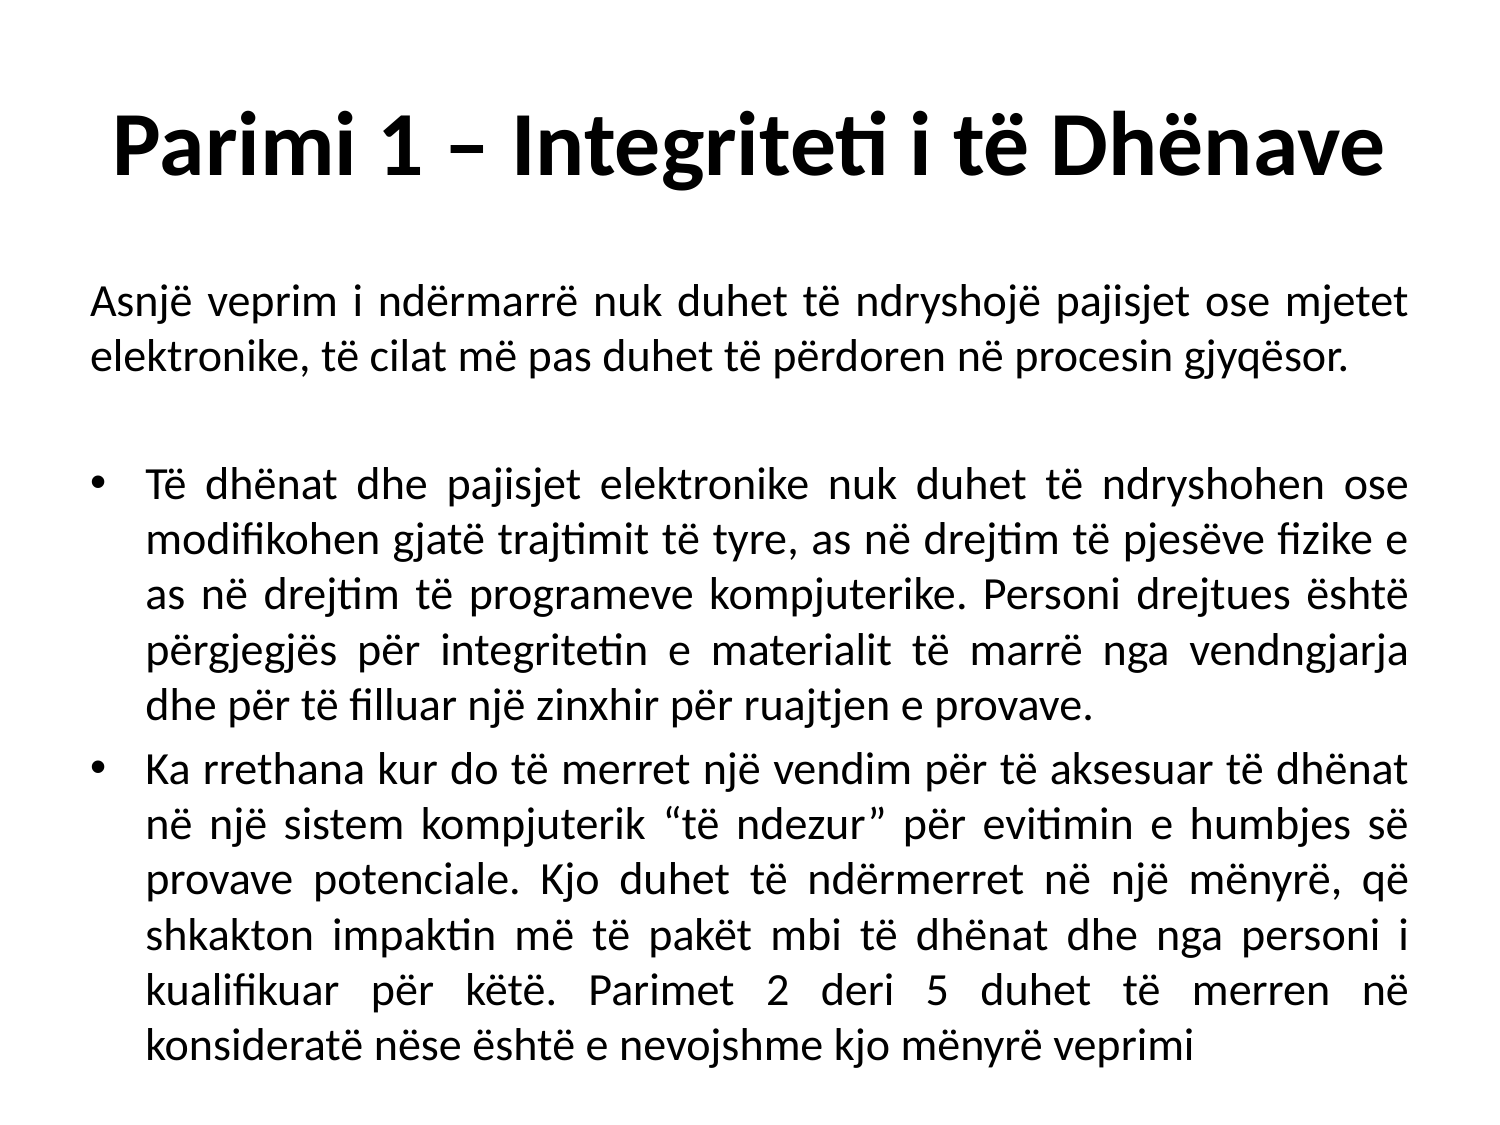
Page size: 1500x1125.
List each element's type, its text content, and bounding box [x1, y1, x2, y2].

title Parimi 1 – Integriteti i të Dhënave [75, 45, 1425, 233]
list Asnjë veprim i ndërmarrë nuk duhet të ndryshojë pajisjet ose mjetet elektronike, të cilat më pas duhet të përdoren në procesin gjyqësor. Të dhënat dhe pajisjet elektronike nuk duhet të ndryshohen ose modifikohen gjatë trajtimit të tyre, as në drejtim të pjesëve fizike e as në drejtim të programeve kompjuterike. Personi drejtues është përgjegjës për integritetin e materialit të marrë nga vendngjarja dhe për të filluar një zinxhir për ruajtjen e provave. Ka rrethana kur do të merret një vendim për të aksesuar të dhënat në një sistem kompjuterik “të ndezur” për evitimin e humbjes së provave potenciale. Kjo duhet të ndërmerret në një mënyrë, që shkakton impaktin më të pakët mbi të dhënat dhe nga personi i kualifikuar për këtë. Parimet 2 deri 5 duhet të merren në konsideratë nëse është e nevojshme kjo mënyrë veprimi [75, 262, 1425, 1094]
